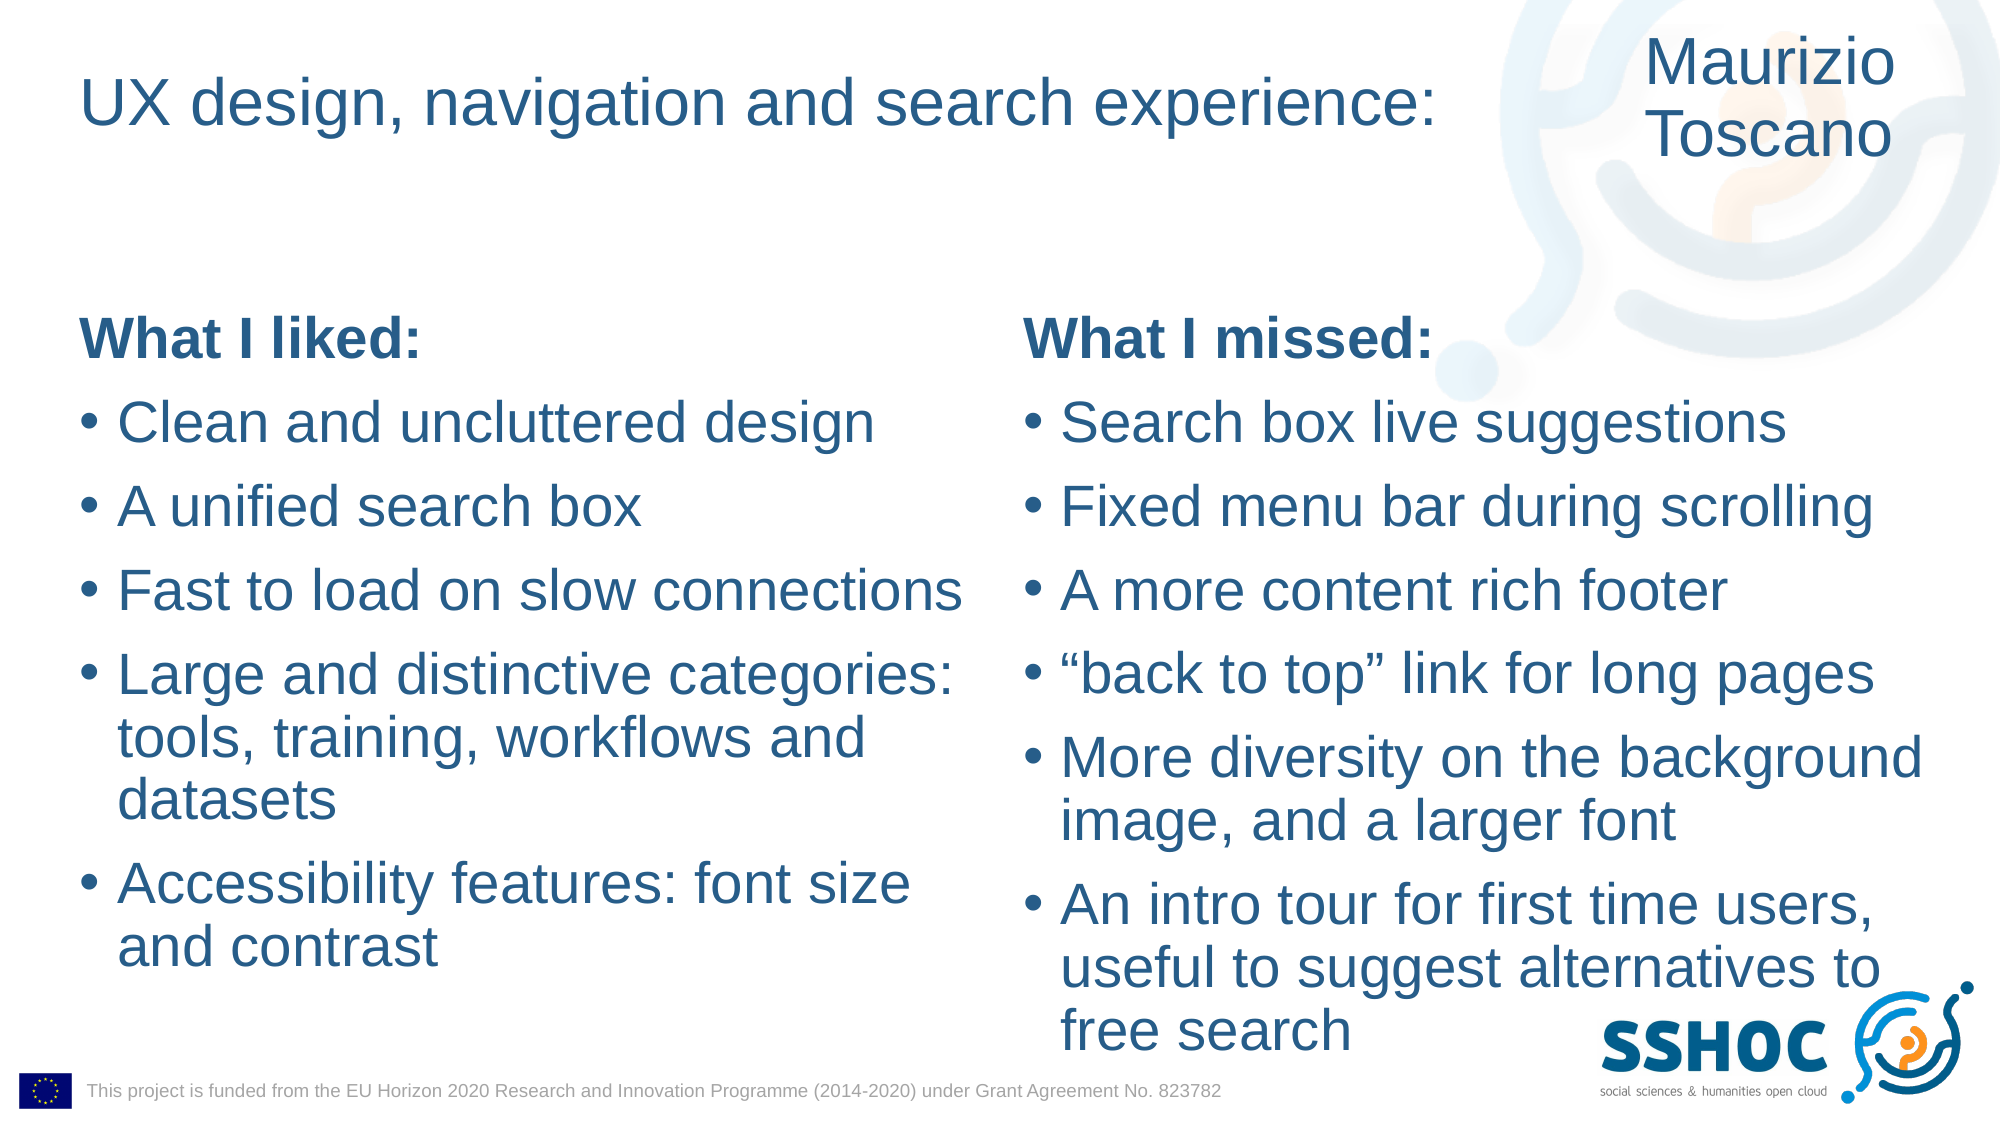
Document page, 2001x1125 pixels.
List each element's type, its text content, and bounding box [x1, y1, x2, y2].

title UX design, navigation and search experience: [64, 59, 1863, 288]
picture [1597, 965, 2001, 1118]
picture [19, 1073, 72, 1109]
text_box Maurizio Toscano [1629, 11, 2000, 200]
list What I liked: Clean and uncluttered design A unified search box Fast to load on slow connections Large and distinctive categories: tools, training, workflows and datasets Accessibility features: font size and contrast [64, 301, 1008, 1015]
picture [1890, 1063, 1925, 1070]
text_box What I missed: Search box live suggestions Fixed menu bar during scrolling A more content rich footer “back to top” link for long pages More diversity on the background image, and a larger font An intro tour for first time users, useful to suggest alternatives to free search [1008, 301, 1988, 1063]
